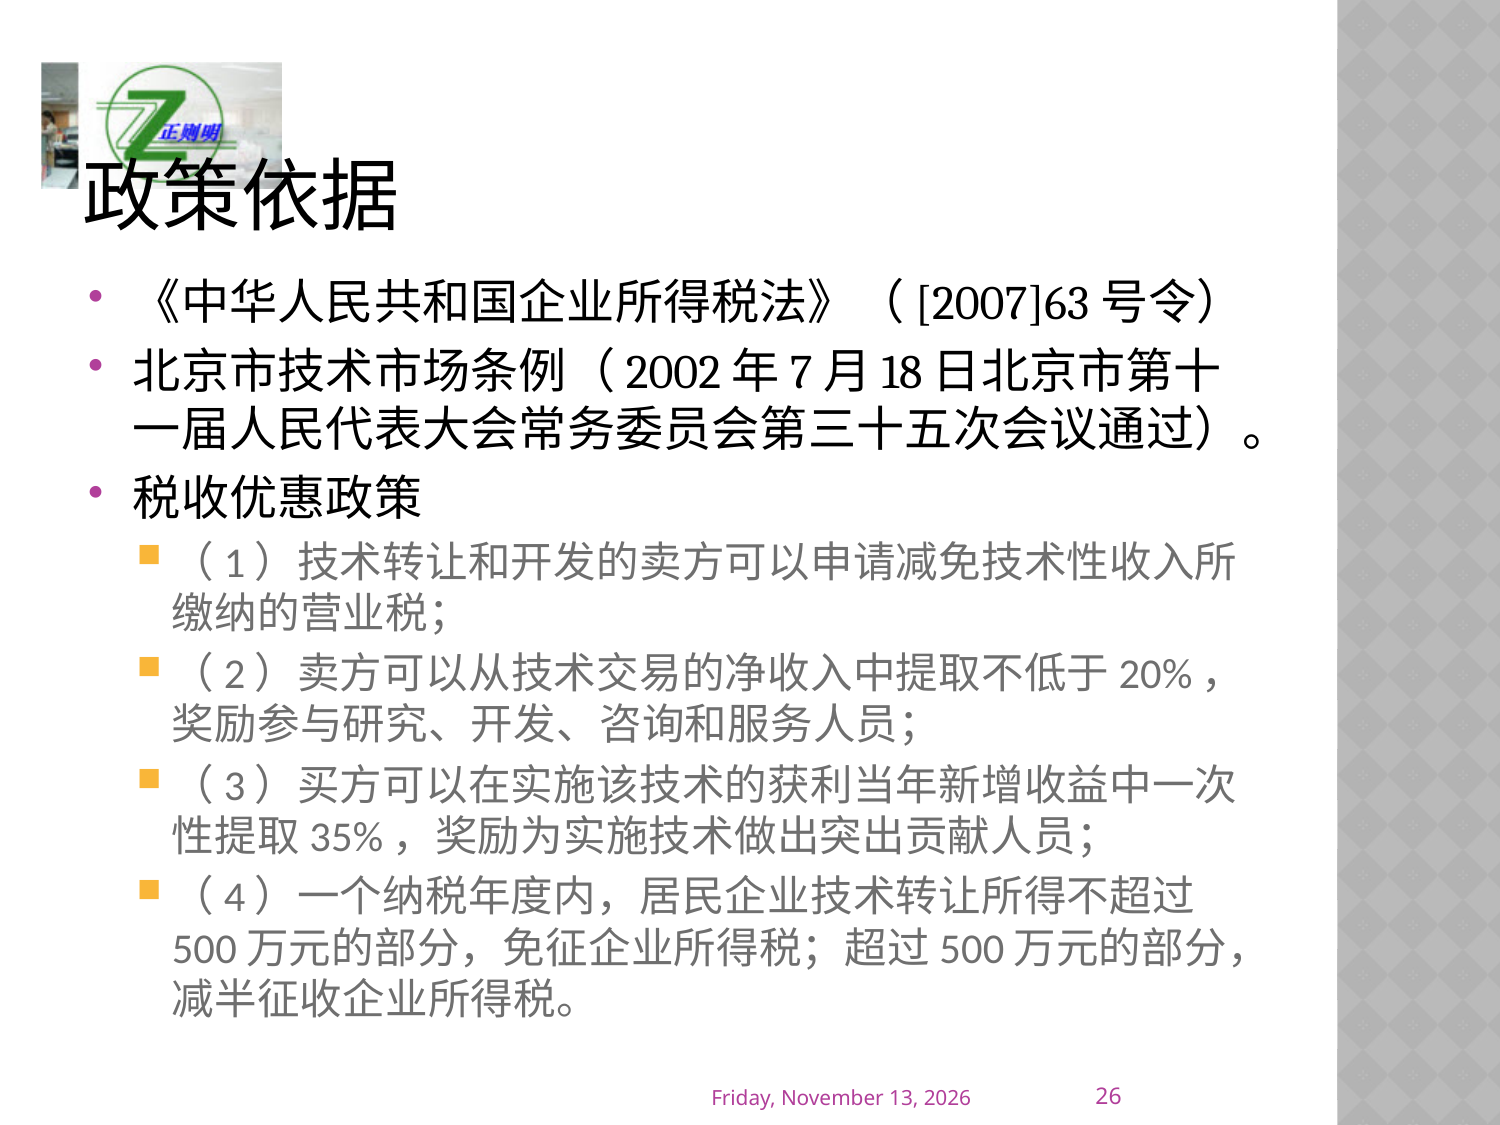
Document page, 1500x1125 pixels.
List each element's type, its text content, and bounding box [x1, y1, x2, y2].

slide_number 26 [1025, 1075, 1122, 1113]
list 《中华人民共和国企业所得税法》（[2007]63号令） 北京市技术市场条例（2002年7月18日北京市第十一届人民代表大会常务委员会第三十五次会议通过）。 税收优惠政策 （1）技术转让和开发的卖方可以申请减免技术性收入所缴纳的营业税； （2）卖方可以从技术交易的净收入中提取不低于20%，奖励参与研究、开发、咨询和服务人员； （3）买方可以在实施该技术的获利当年新增收益中一次性提取35%，奖励为实施技术做出突出贡献人员； （4）一个纳税年度内，居民企业技术转让所得不超过500万元的部分，免征企业所得税；超过500万元的部分，减半征收企业所得税。 [75, 264, 1263, 1059]
picture [41, 62, 75, 189]
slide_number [696, 1075, 1025, 1113]
title 政策依据 [75, 52, 1263, 240]
